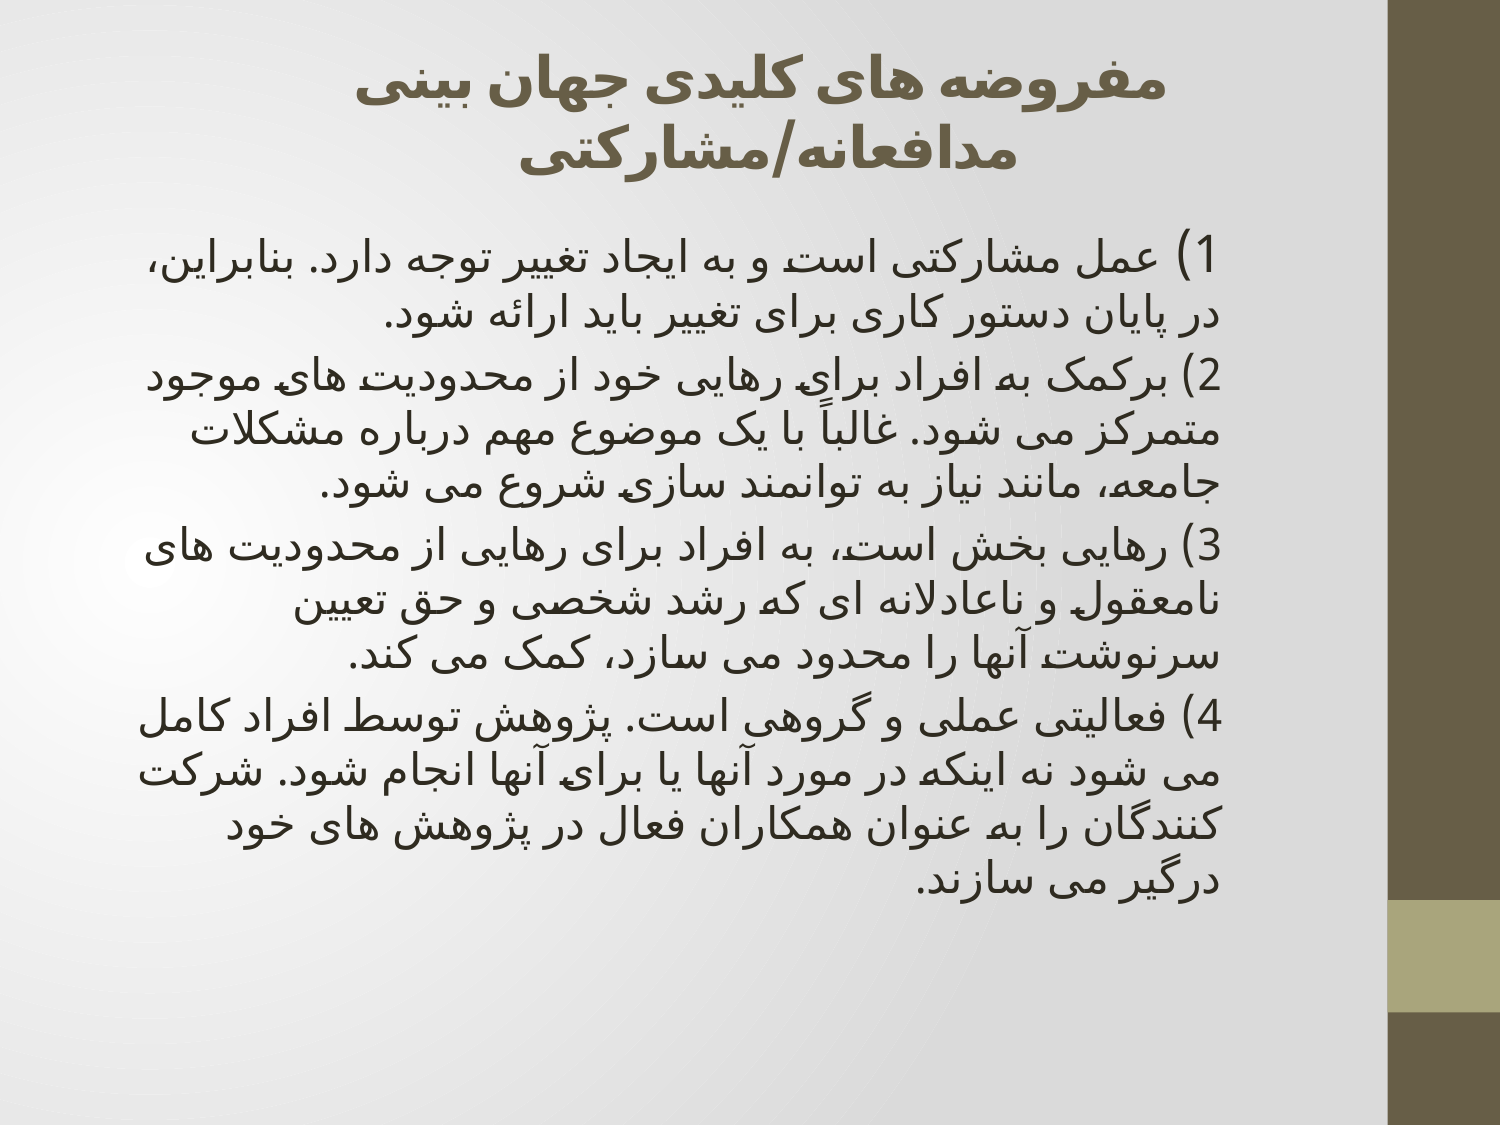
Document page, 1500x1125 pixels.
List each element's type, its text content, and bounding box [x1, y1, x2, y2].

title مفروضه های کلیدی جهان بینی مدافعانه/مشارکتی [125, 62, 1400, 188]
subtitle 1) عمل مشارکتی است و به ایجاد تغییر توجه دارد. بنابراین، در پایان دستور کاری برای تغییر باید ارائه شود. 2) برکمک به افراد برای رهایی خود از محدودیت های موجود متمرکز می شود. غالباً با یک موضوع مهم درباره مشکلات جامعه، مانند نیاز به توانمند سازی شروع می شود. 3) رهایی بخش است، به افراد برای رهایی از محدودیت های نامعقول و ناعادلانه ای که رشد شخصی و حق تعیین سرنوشت آنها را محدود می سازد، کمک می کند. 4) فعالیتی عملی و گروهی است. پژوهش توسط افراد کامل می شود نه اینکه در مورد آنها یا برای آنها انجام شود. شرکت کنندگان را به عنوان همکاران فعال در پژوهش های خود درگیر می سازند. [99, 212, 1238, 925]
